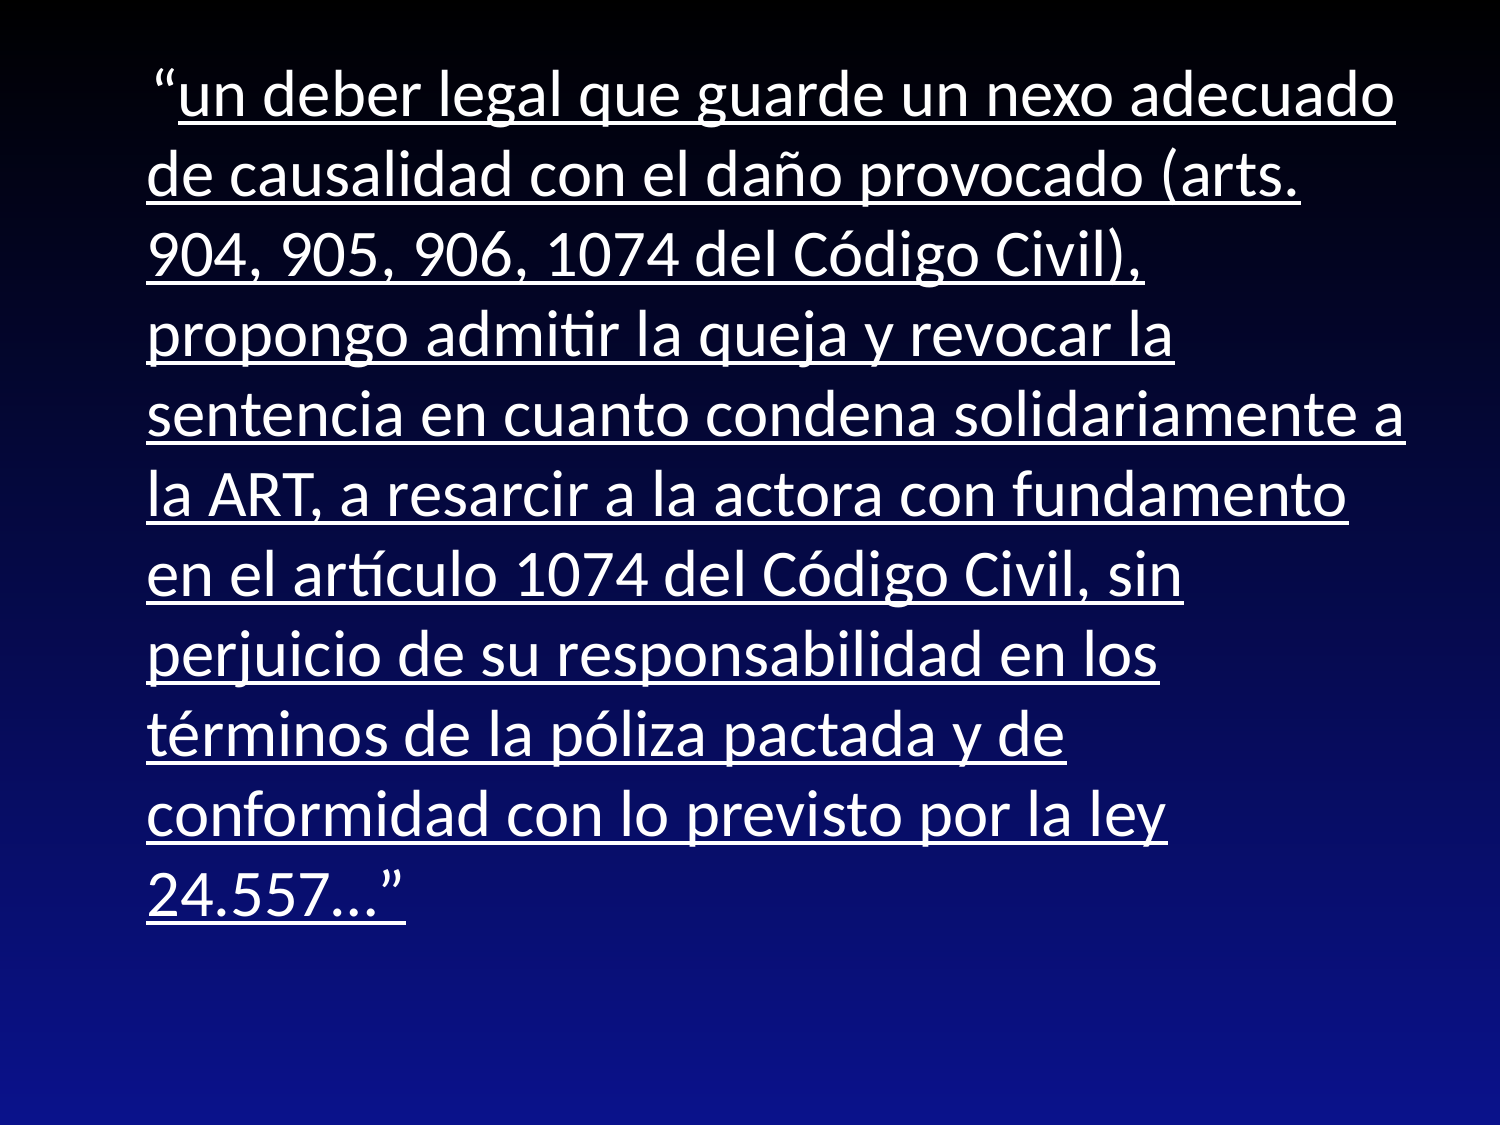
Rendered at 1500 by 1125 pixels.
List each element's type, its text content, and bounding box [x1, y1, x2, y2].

list “un deber legal que guarde un nexo adecuado de causalidad con el daño provocado (arts. 904, 905, 906, 1074 del Código Civil), propongo admitir la queja y revocar la sentencia en cuanto condena solidariamente a la ART, a resarcir a la actora con fundamento en el artículo 1074 del Código Civil, sin perjuicio de su responsabilidad en los términos de la póliza pactada y de conformidad con lo previsto por la ley 24.557…” [74, 42, 1426, 1006]
